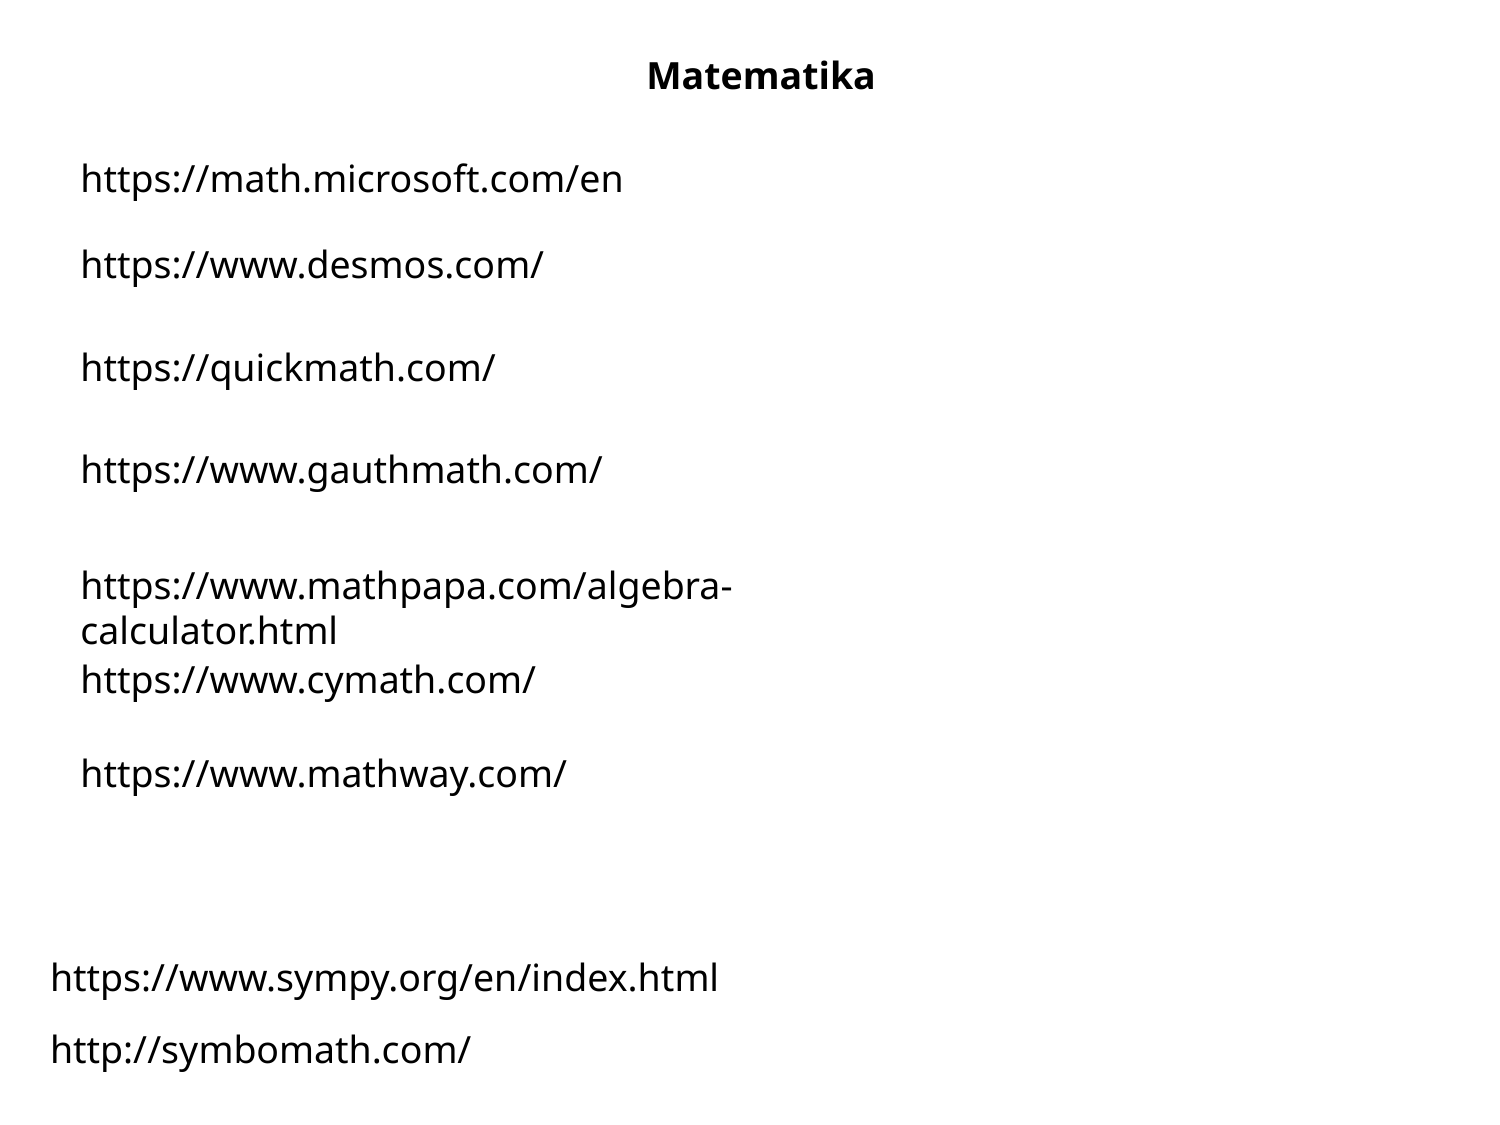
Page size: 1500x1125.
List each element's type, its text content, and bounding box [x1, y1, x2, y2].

text_box https://www.sympy.org/en/index.html [35, 946, 786, 1007]
text_box https://www.gauthmath.com/ [65, 438, 816, 499]
text_box https://www.mathpapa.com/algebra-calculator.html [65, 554, 1001, 659]
text_box https://www.desmos.com/ [65, 233, 816, 294]
text_box https://quickmath.com/ [65, 336, 816, 396]
text_box http://symbomath.com/ [35, 1018, 786, 1079]
text_box Matematika [631, 44, 891, 105]
text_box https://www.mathway.com/ [65, 742, 816, 803]
text_box https://math.microsoft.com/en [65, 147, 816, 208]
text_box https://www.cymath.com/ [65, 648, 816, 709]
